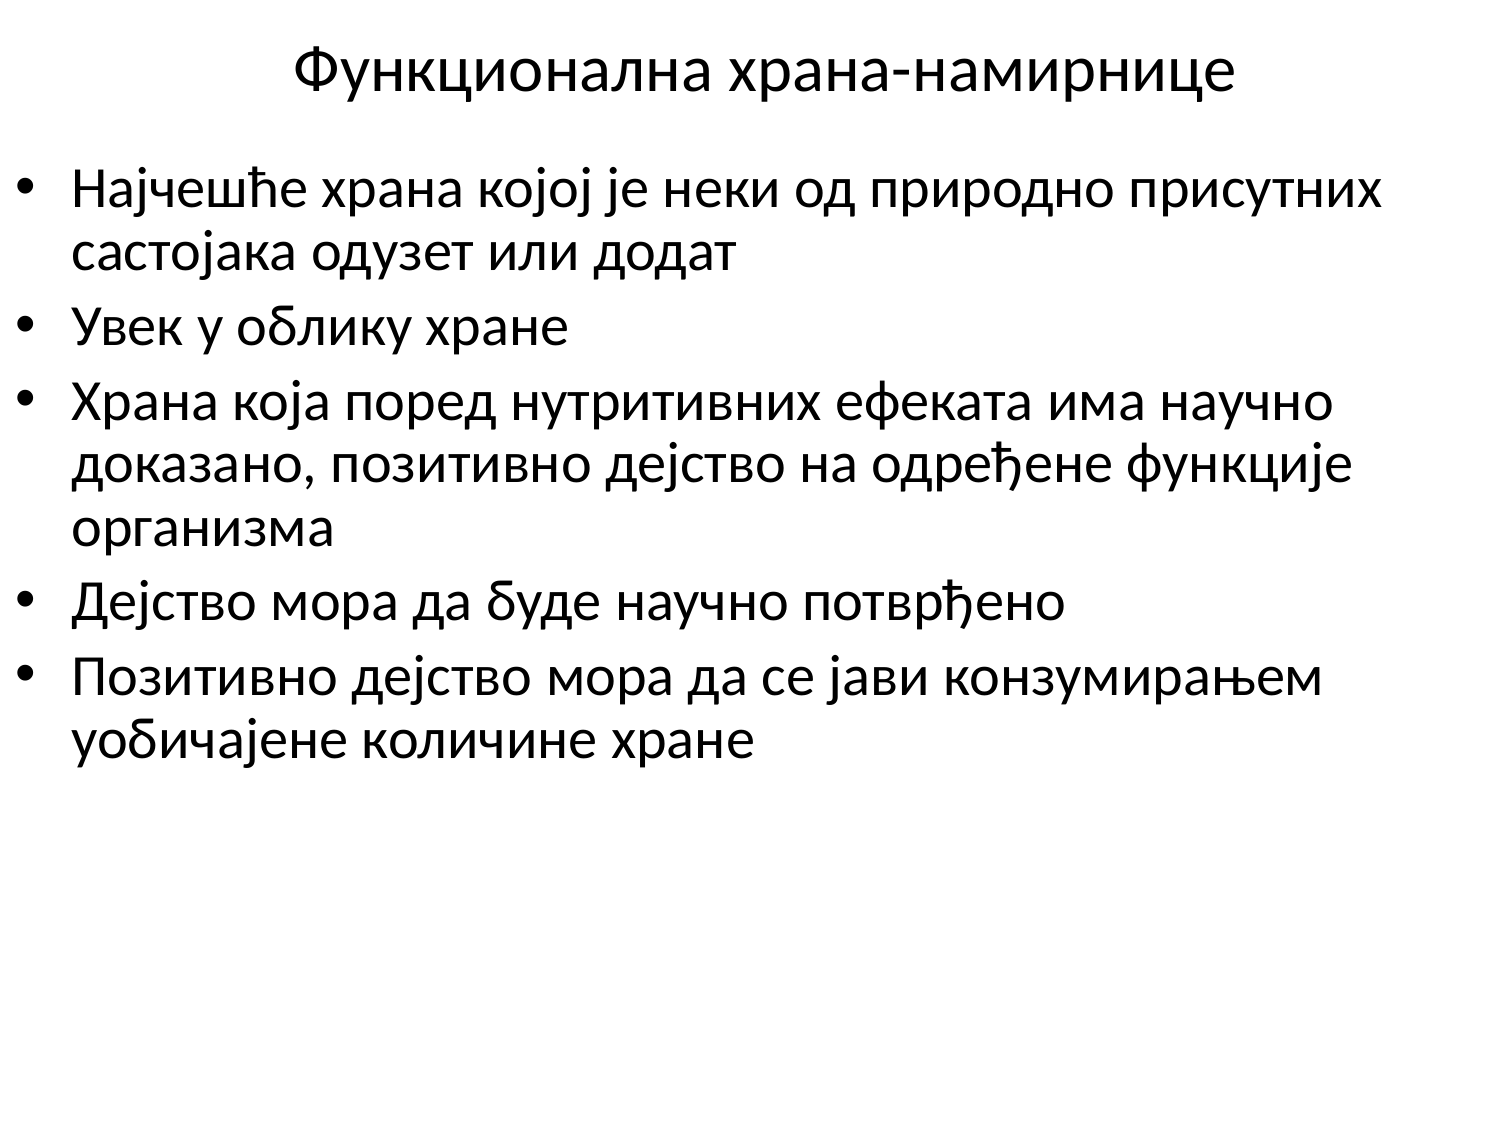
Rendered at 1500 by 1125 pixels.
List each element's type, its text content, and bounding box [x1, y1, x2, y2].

list Најчешће храна којој је неки од природно присутних састојака одузет или додат Увек у облику хране Храна која поред нутритивних ефеката има научно доказано, позитивно дејство на одређене функције организма Дејство мора да буде научно потврђено Позитивно дејство мора да се јави конзумирањем уобичајене количине хране [0, 149, 1500, 978]
title Функционална храна-намирнице [174, 0, 1357, 129]
